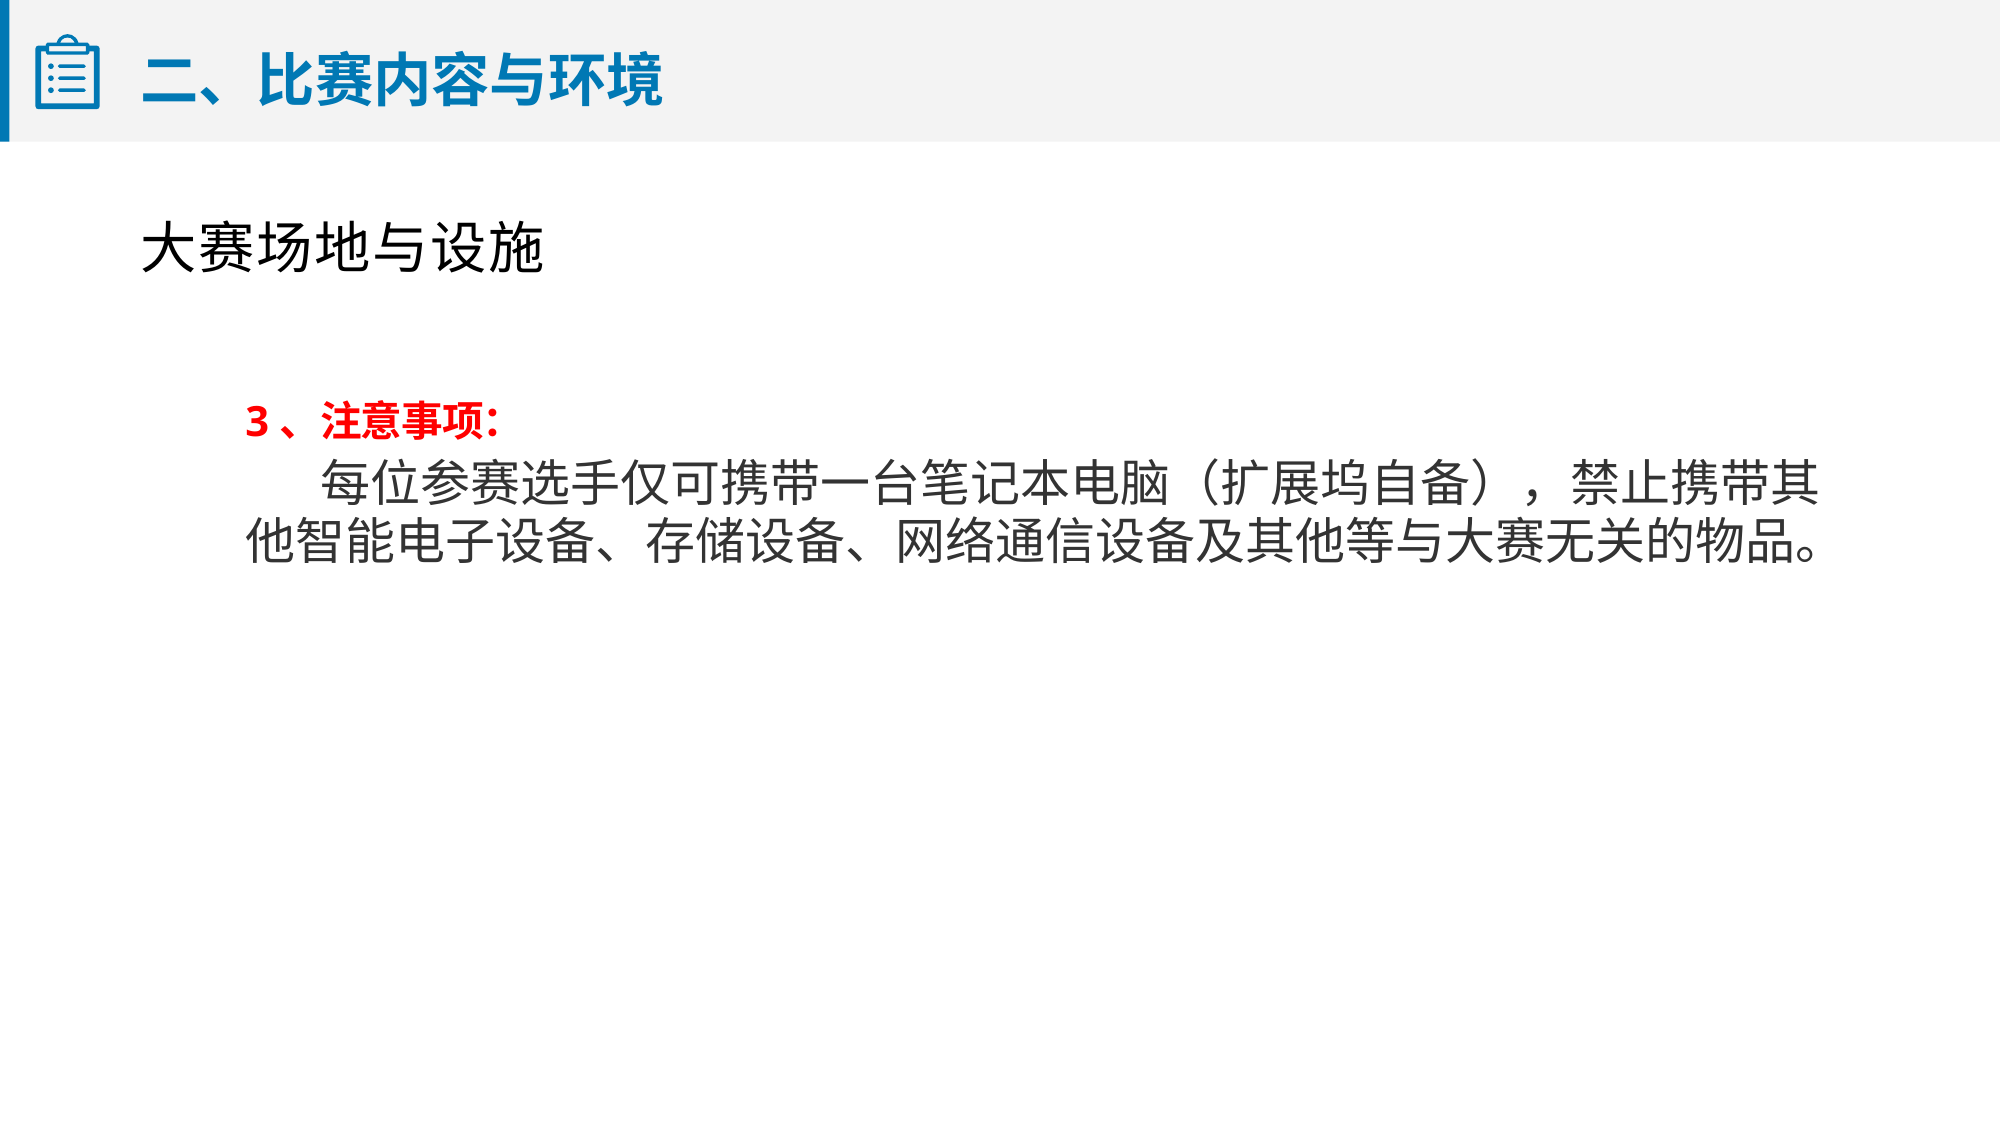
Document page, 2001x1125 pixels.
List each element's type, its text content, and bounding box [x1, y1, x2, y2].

text_box 3、注意事项： 每位参赛选手仅可携带一台笔记本电脑（扩展坞自备），禁止携带其他智能电子设备、存储设备、网络通信设备及其他等与大赛无关的物品。 [141, 390, 1885, 637]
title 二、比赛内容与环境 [125, 41, 910, 116]
text_box 大赛场地与设施 [125, 204, 1126, 287]
